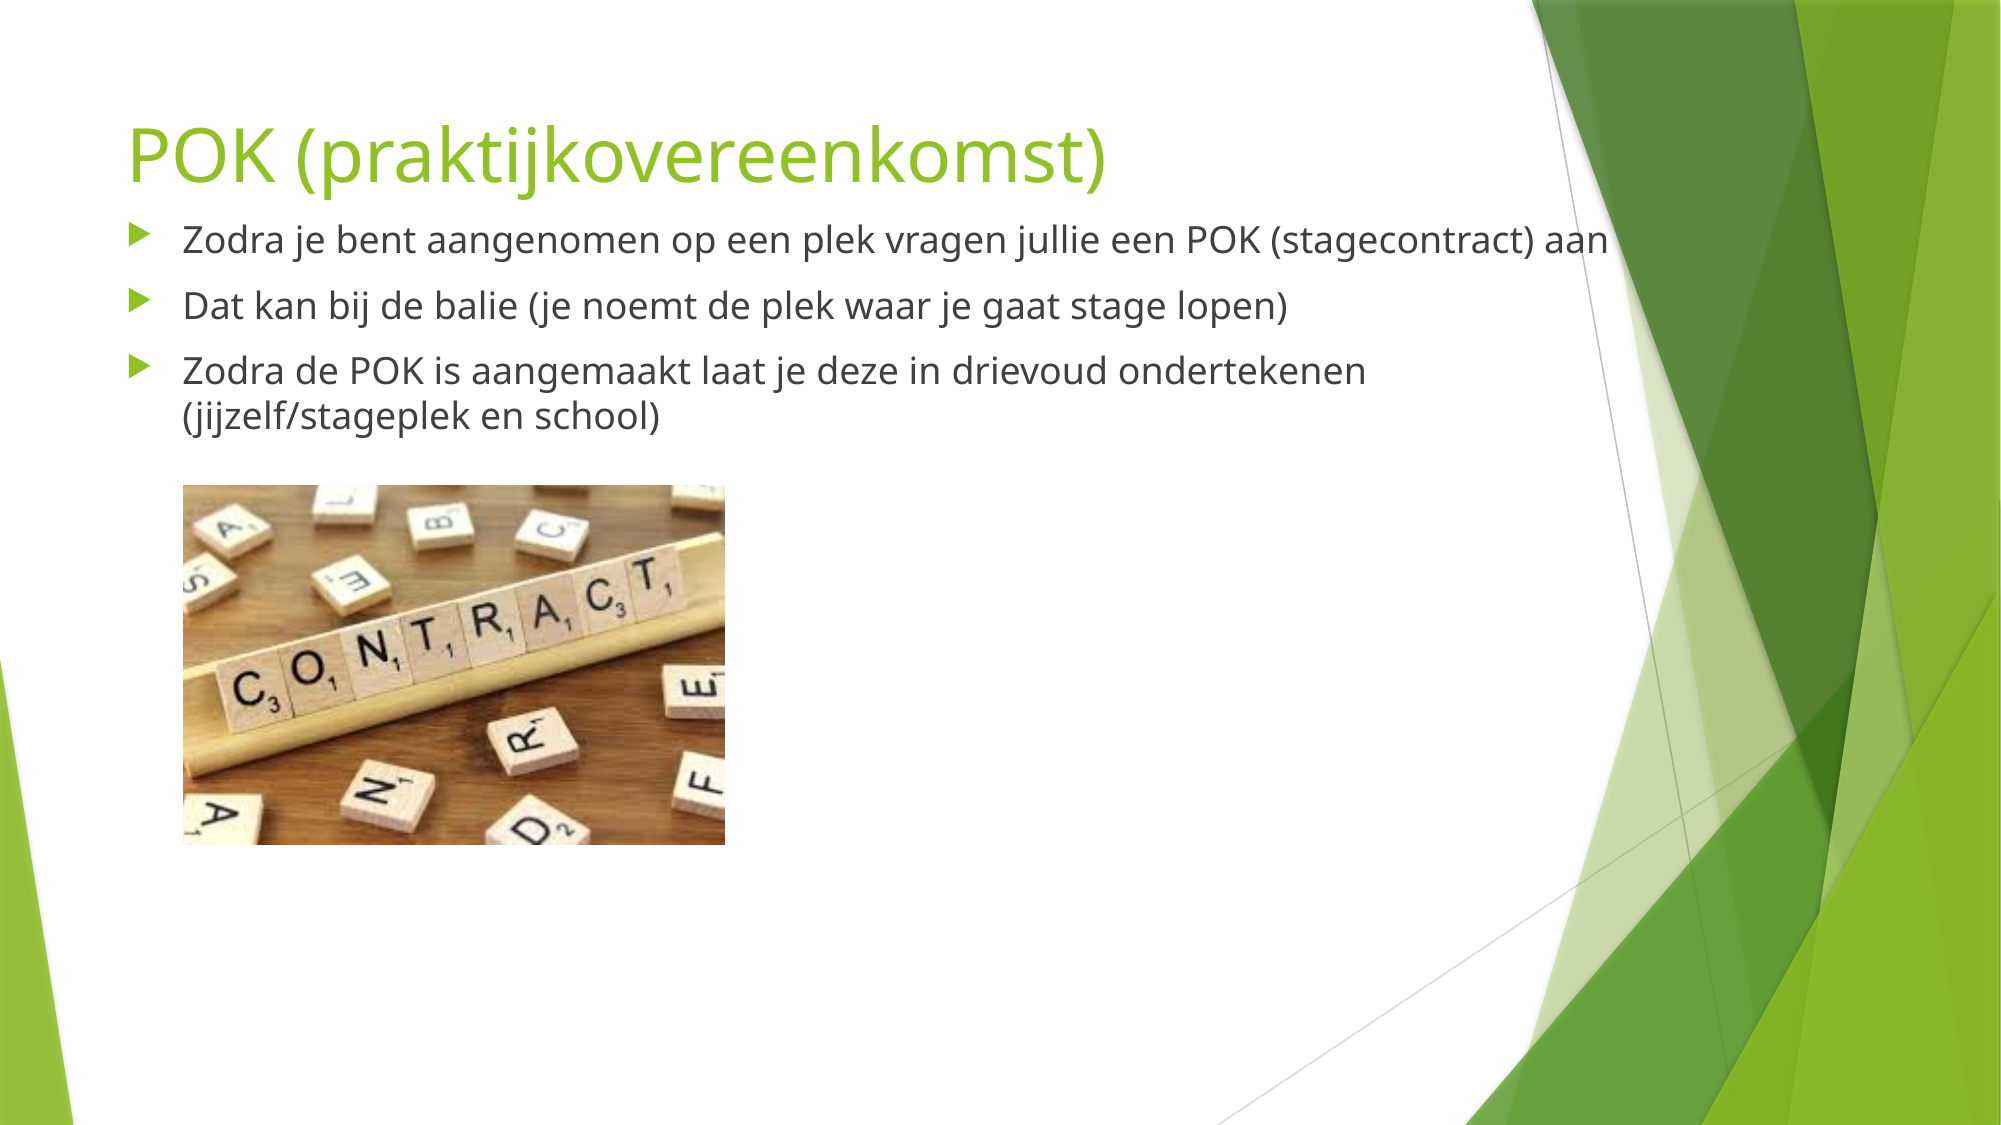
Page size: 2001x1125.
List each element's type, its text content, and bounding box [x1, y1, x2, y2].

list Zodra je bent aangenomen op een plek vragen jullie een POK (stagecontract) aan Dat kan bij de balie (je noemt de plek waar je gaat stage lopen) Zodra de POK is aangemaakt laat je deze in drievoud ondertekenen (jijzelf/stageplek en school) [111, 208, 1670, 845]
title POK (praktijkovereenkomst) [111, 99, 1522, 208]
picture [183, 484, 725, 846]
